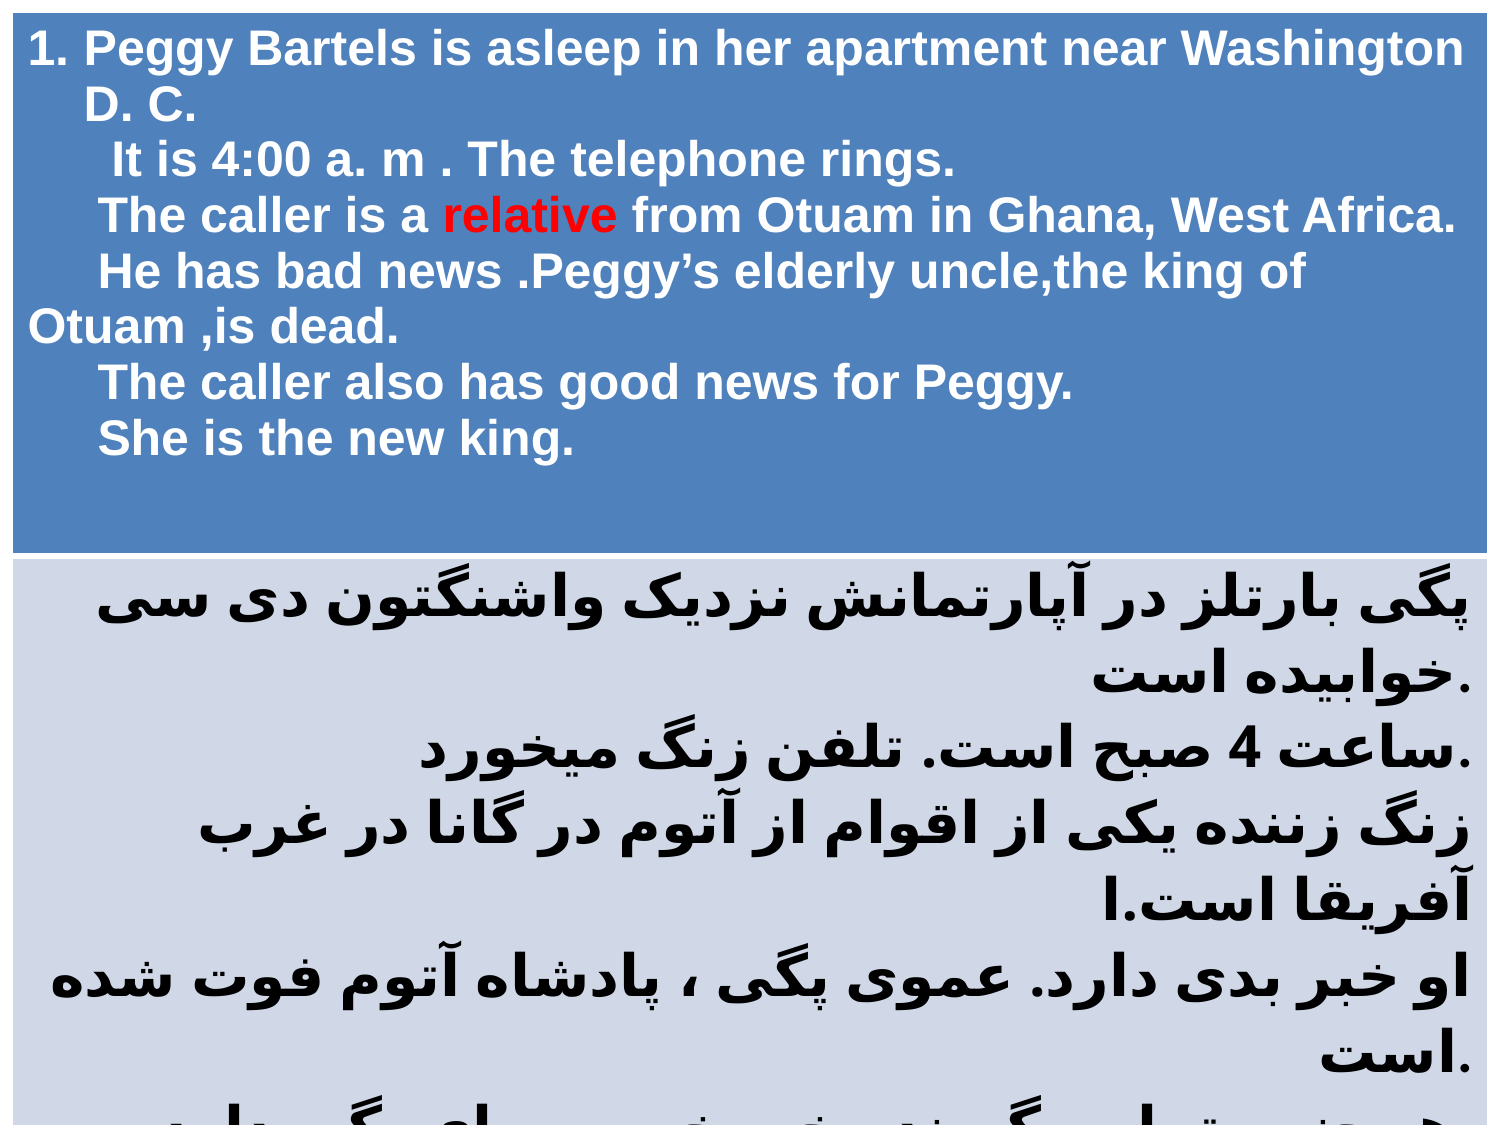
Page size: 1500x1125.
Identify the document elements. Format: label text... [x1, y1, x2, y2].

table_cell پگی بارتلز در آپارتمانش نزدیک واشنگتون دی سی خوابیده است. ساعت 4 صبح است. تلفن زنگ میخورد. زنگ زننده یکی از اقوام از آتوم در گانا در غرب آفریقا است.ا او خبر بدی دارد. عموی پگی ، پادشاه آتوم فوت شده است. همچنین تماس گیرنده خبر خوبی برای پگی دارد. او پادشاه چدید است. [13, 559, 1487, 1125]
table_header Peggy Bartels is asleep in her apartment near Washington D. C. It is 4:00 a. m . The telephone rings. The caller is a relative from Otuam in Ghana, West Africa. He has bad news .Peggy’s elderly uncle,the king of Otuam ,is dead. The caller also has good news for Peggy. She is the new king. [13, 13, 1487, 553]
